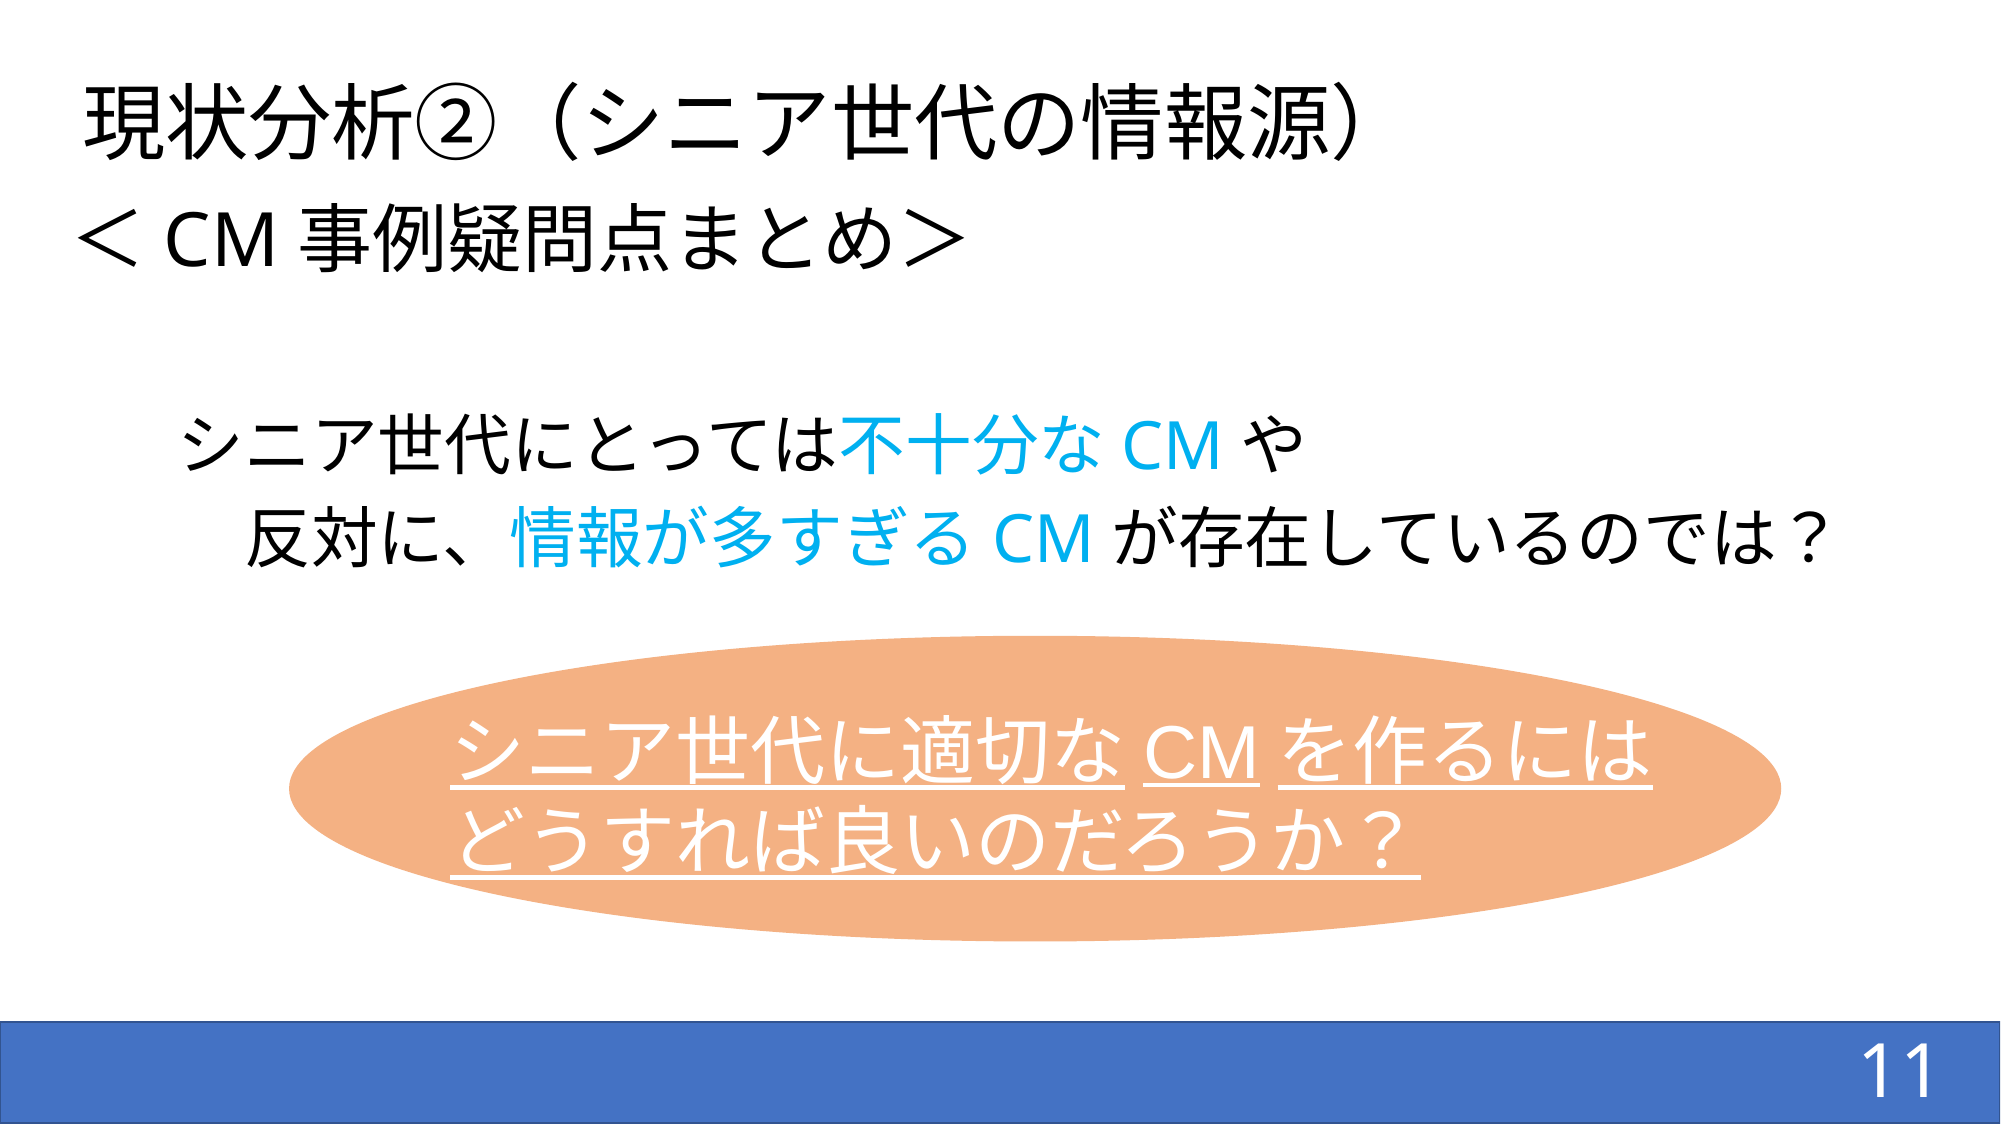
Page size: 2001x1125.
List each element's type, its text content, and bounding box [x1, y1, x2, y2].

text_box シニア世代に適切なCMを作るには どうすれば良いのだろうか？ [435, 696, 1876, 892]
list シニア世代にとっては不十分なCMや 反対に、情報が多すぎるCMが存在しているのでは？ [162, 404, 1958, 617]
text_box 現状分析②（シニア世代の情報源） [67, 62, 2000, 281]
slide_number 11 [1507, 1043, 1958, 1104]
text_box ＜CM事例疑問点まとめ＞ [55, 184, 987, 290]
text_box [440, 635, 1630, 696]
text_box [289, 697, 435, 880]
text_box [484, 892, 1586, 942]
